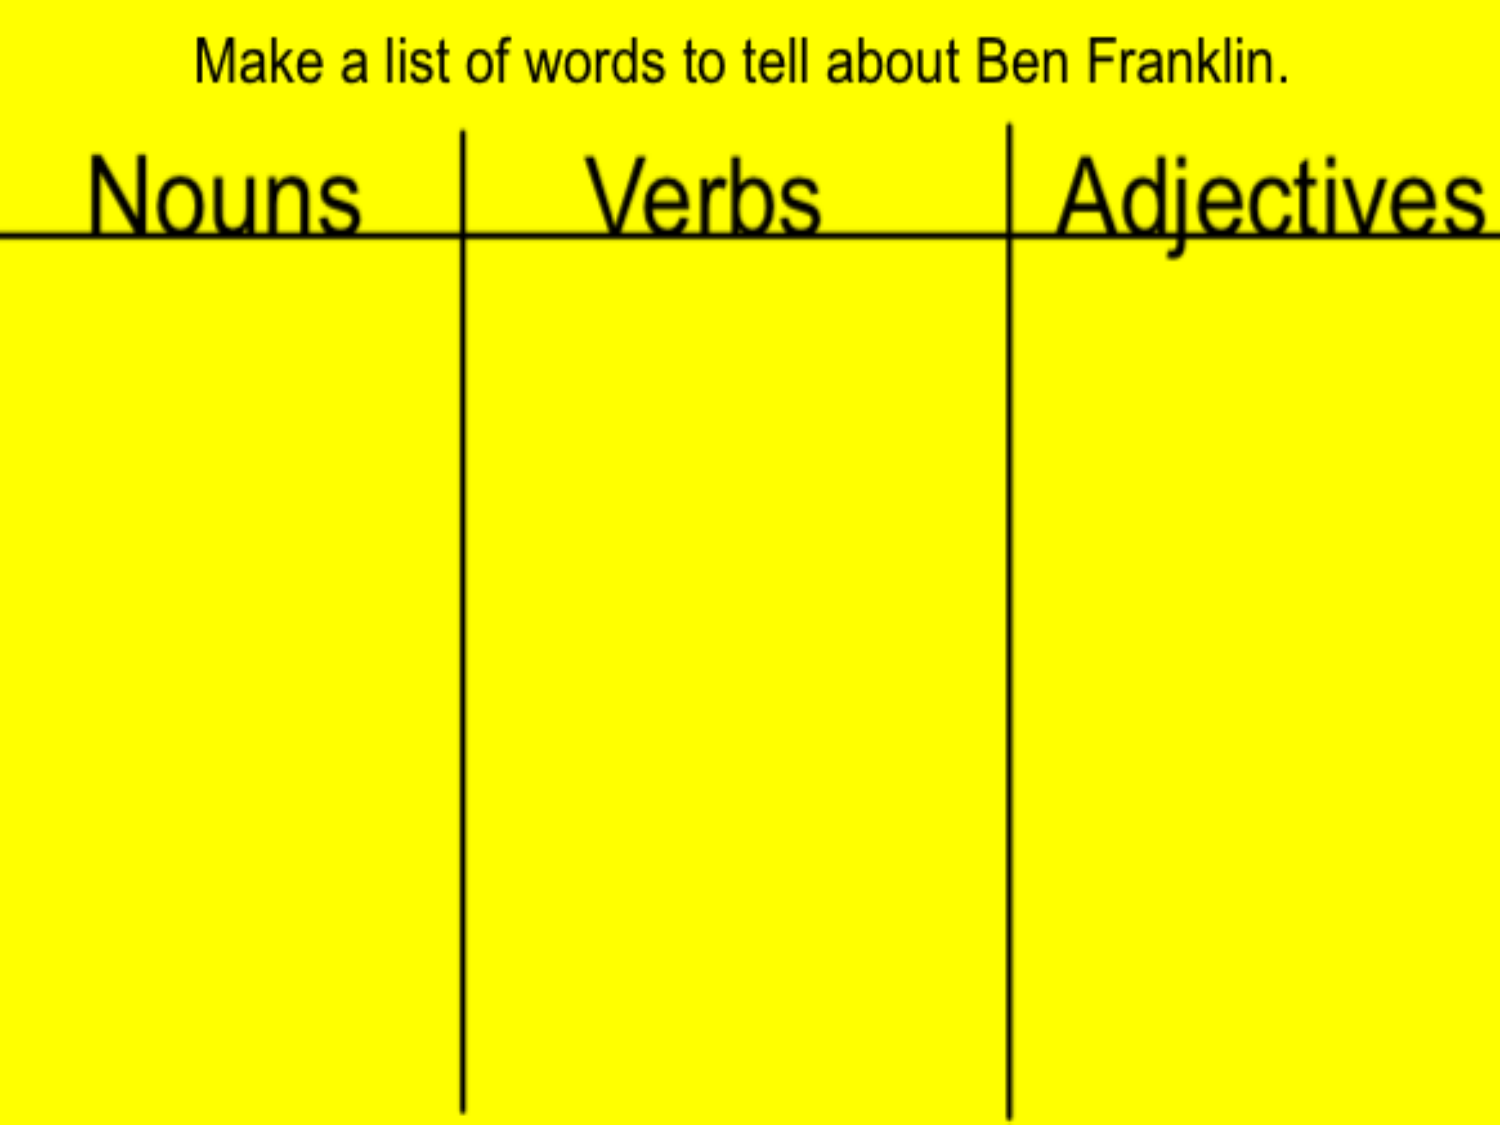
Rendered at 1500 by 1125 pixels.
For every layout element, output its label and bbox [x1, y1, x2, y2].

list [0, 0, 1500, 1125]
